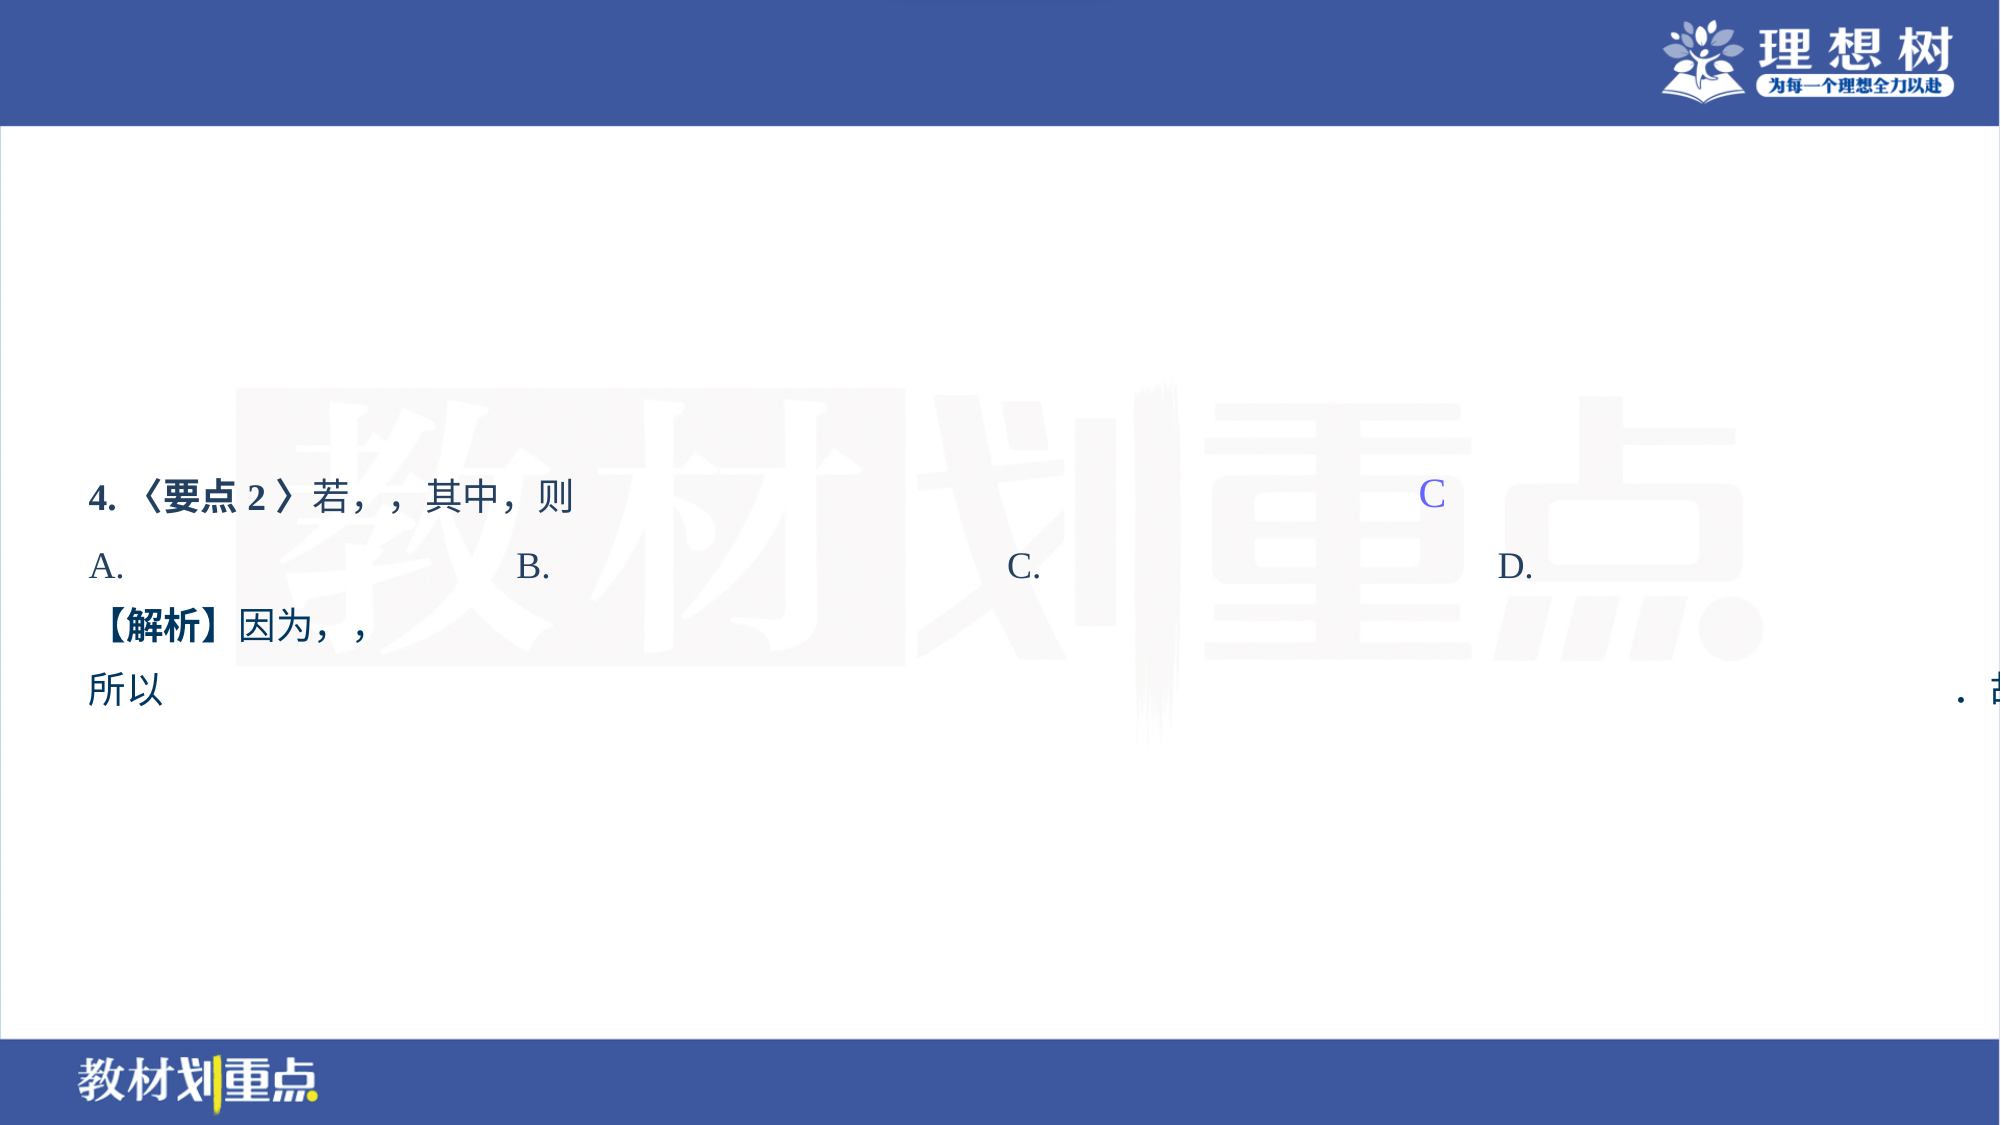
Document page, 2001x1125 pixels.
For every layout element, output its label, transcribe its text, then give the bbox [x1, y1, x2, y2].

picture [0, 0, 2000, 1125]
text_box C [1403, 464, 1462, 514]
